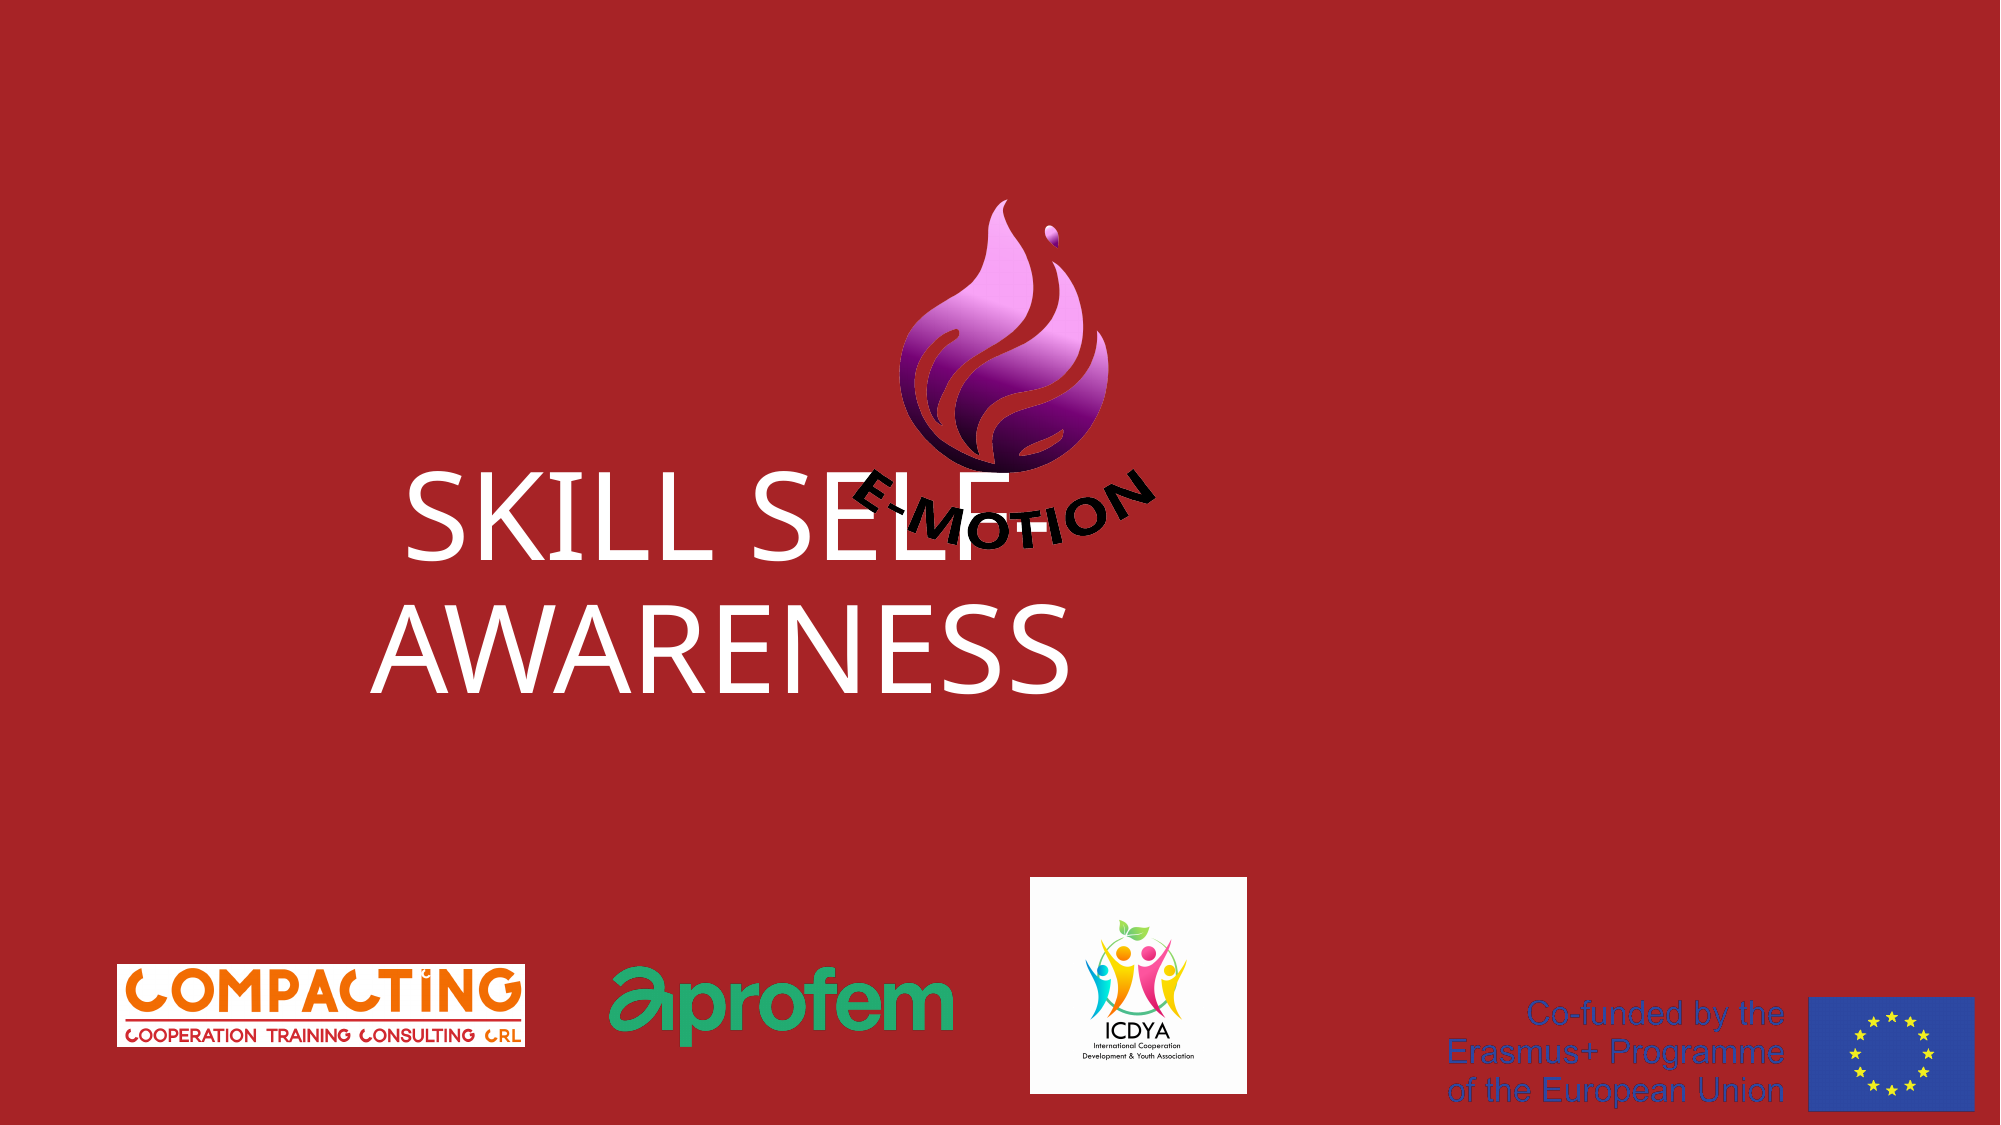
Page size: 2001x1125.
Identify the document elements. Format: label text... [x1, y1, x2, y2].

picture [117, 964, 525, 1047]
picture [724, 117, 1276, 669]
picture [1396, 995, 1975, 1116]
title SKILL SELF-AWARENESS [355, 193, 1698, 728]
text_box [608, 876, 1247, 1095]
